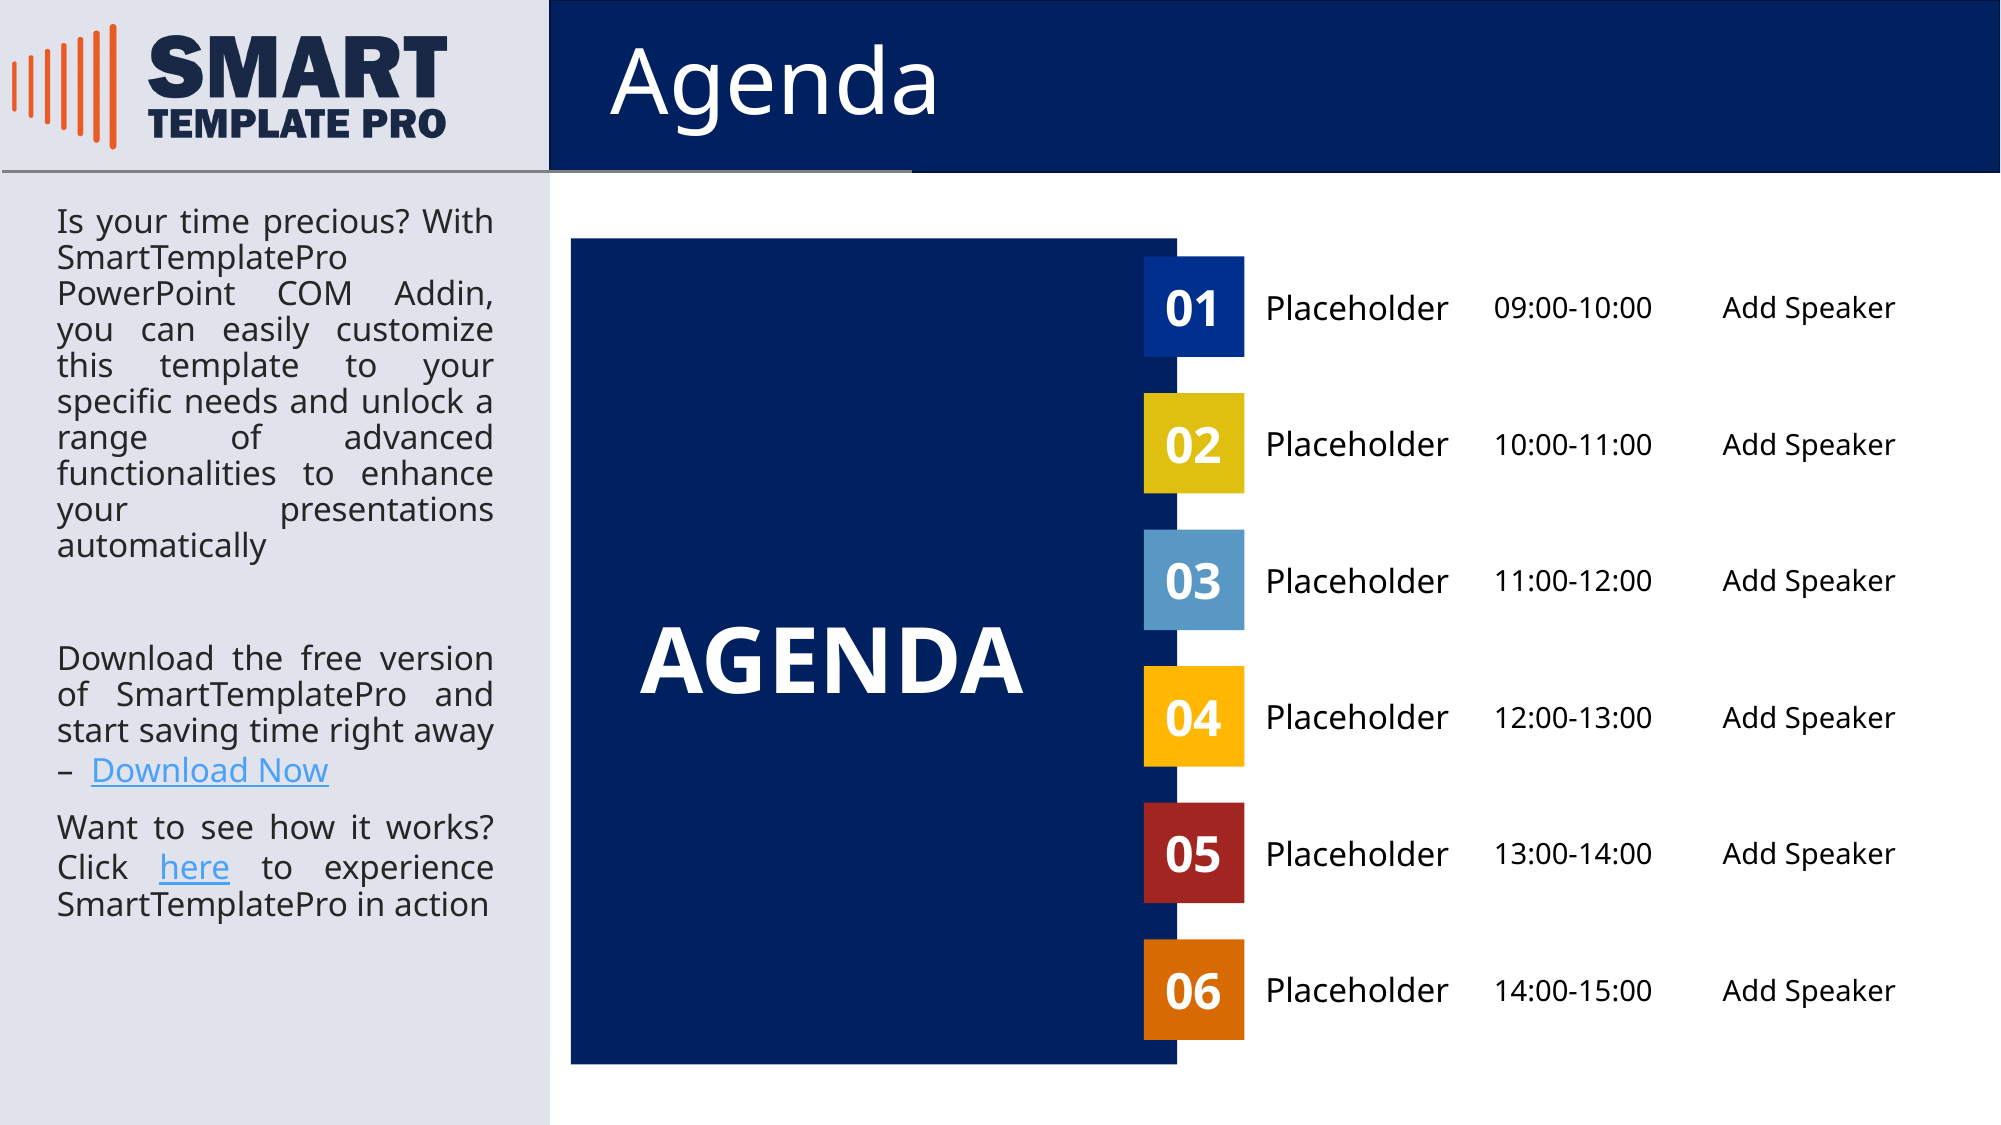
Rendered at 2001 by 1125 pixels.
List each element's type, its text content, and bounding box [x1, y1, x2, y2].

text_box Agenda [595, 4, 1999, 165]
text_box Is your time precious? With SmartTemplatePro PowerPoint COM Addin, you can easily customize this template to your specific needs and unlock a range of advanced functionalities to enhance your presentations automatically Download the free version of SmartTemplatePro and start saving time right away – Download Now Want to see how it works? Click here to experience SmartTemplatePro in action [41, 197, 510, 1065]
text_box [570, 238, 1937, 1065]
picture [0, 13, 459, 158]
